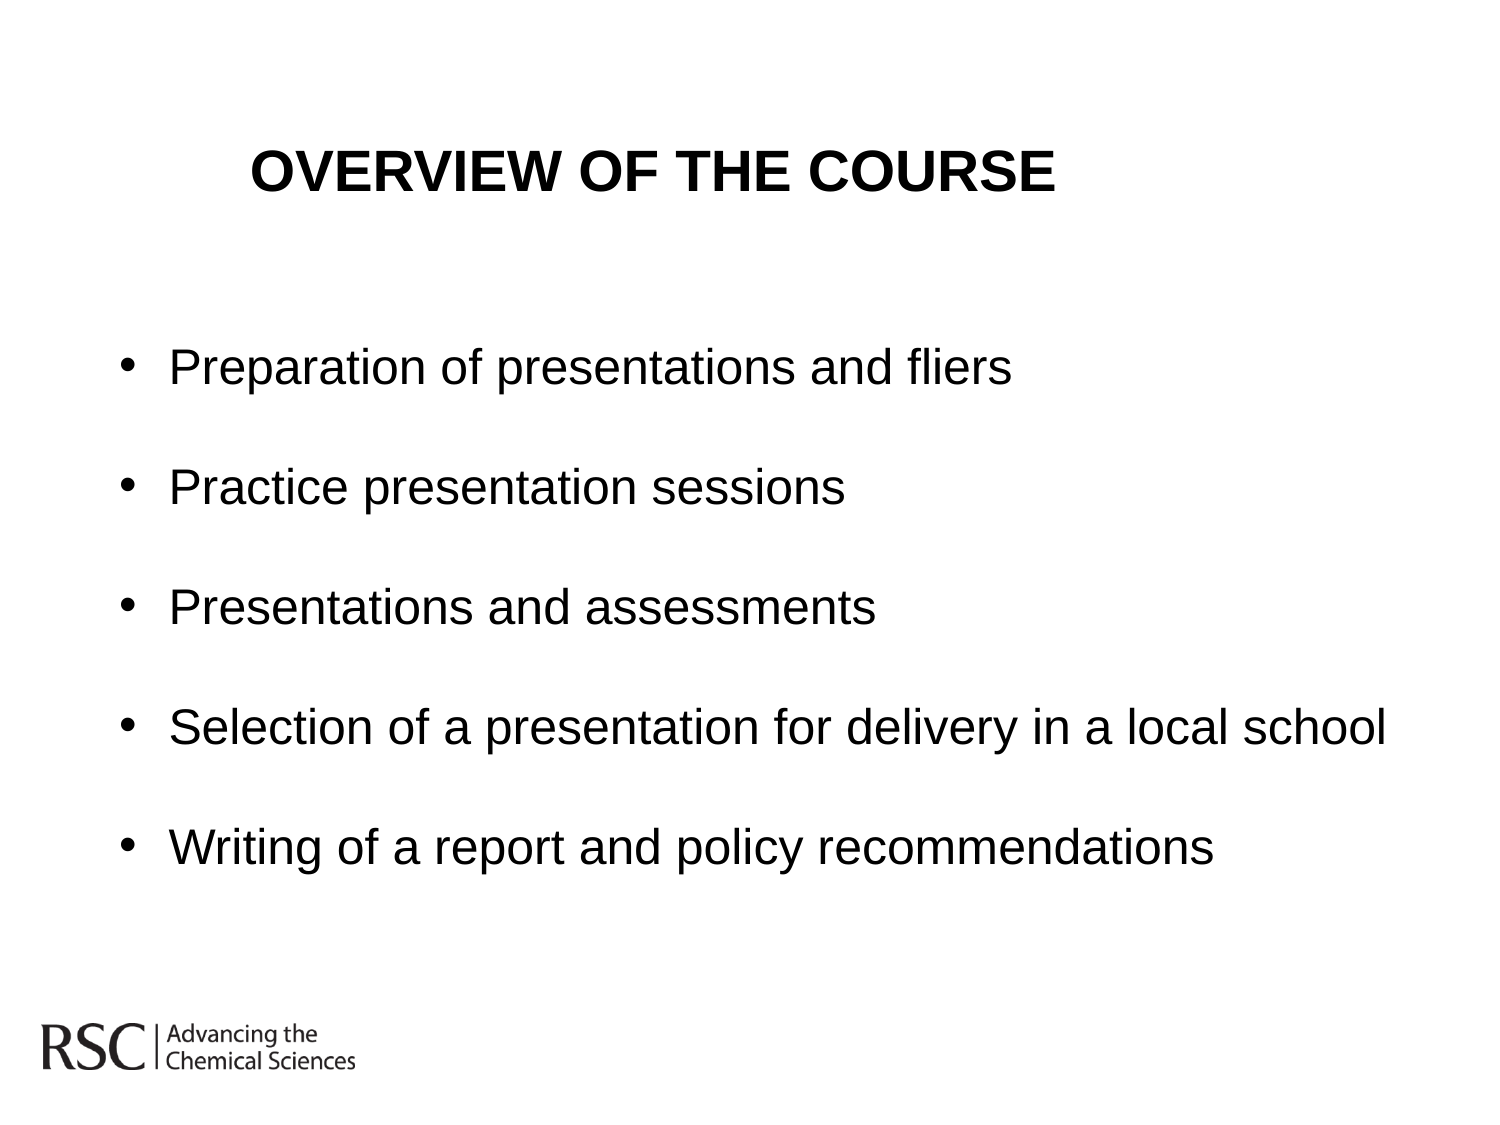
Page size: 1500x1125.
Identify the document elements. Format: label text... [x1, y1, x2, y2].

picture [41, 1022, 356, 1070]
text_box OVERVIEW OF THE COURSE [235, 125, 1089, 211]
text_box Preparation of presentations and fliers Practice presentation sessions Presentations and assessments Selection of a presentation for delivery in a local school Writing of a report and policy recommendations [64, 267, 1483, 1122]
